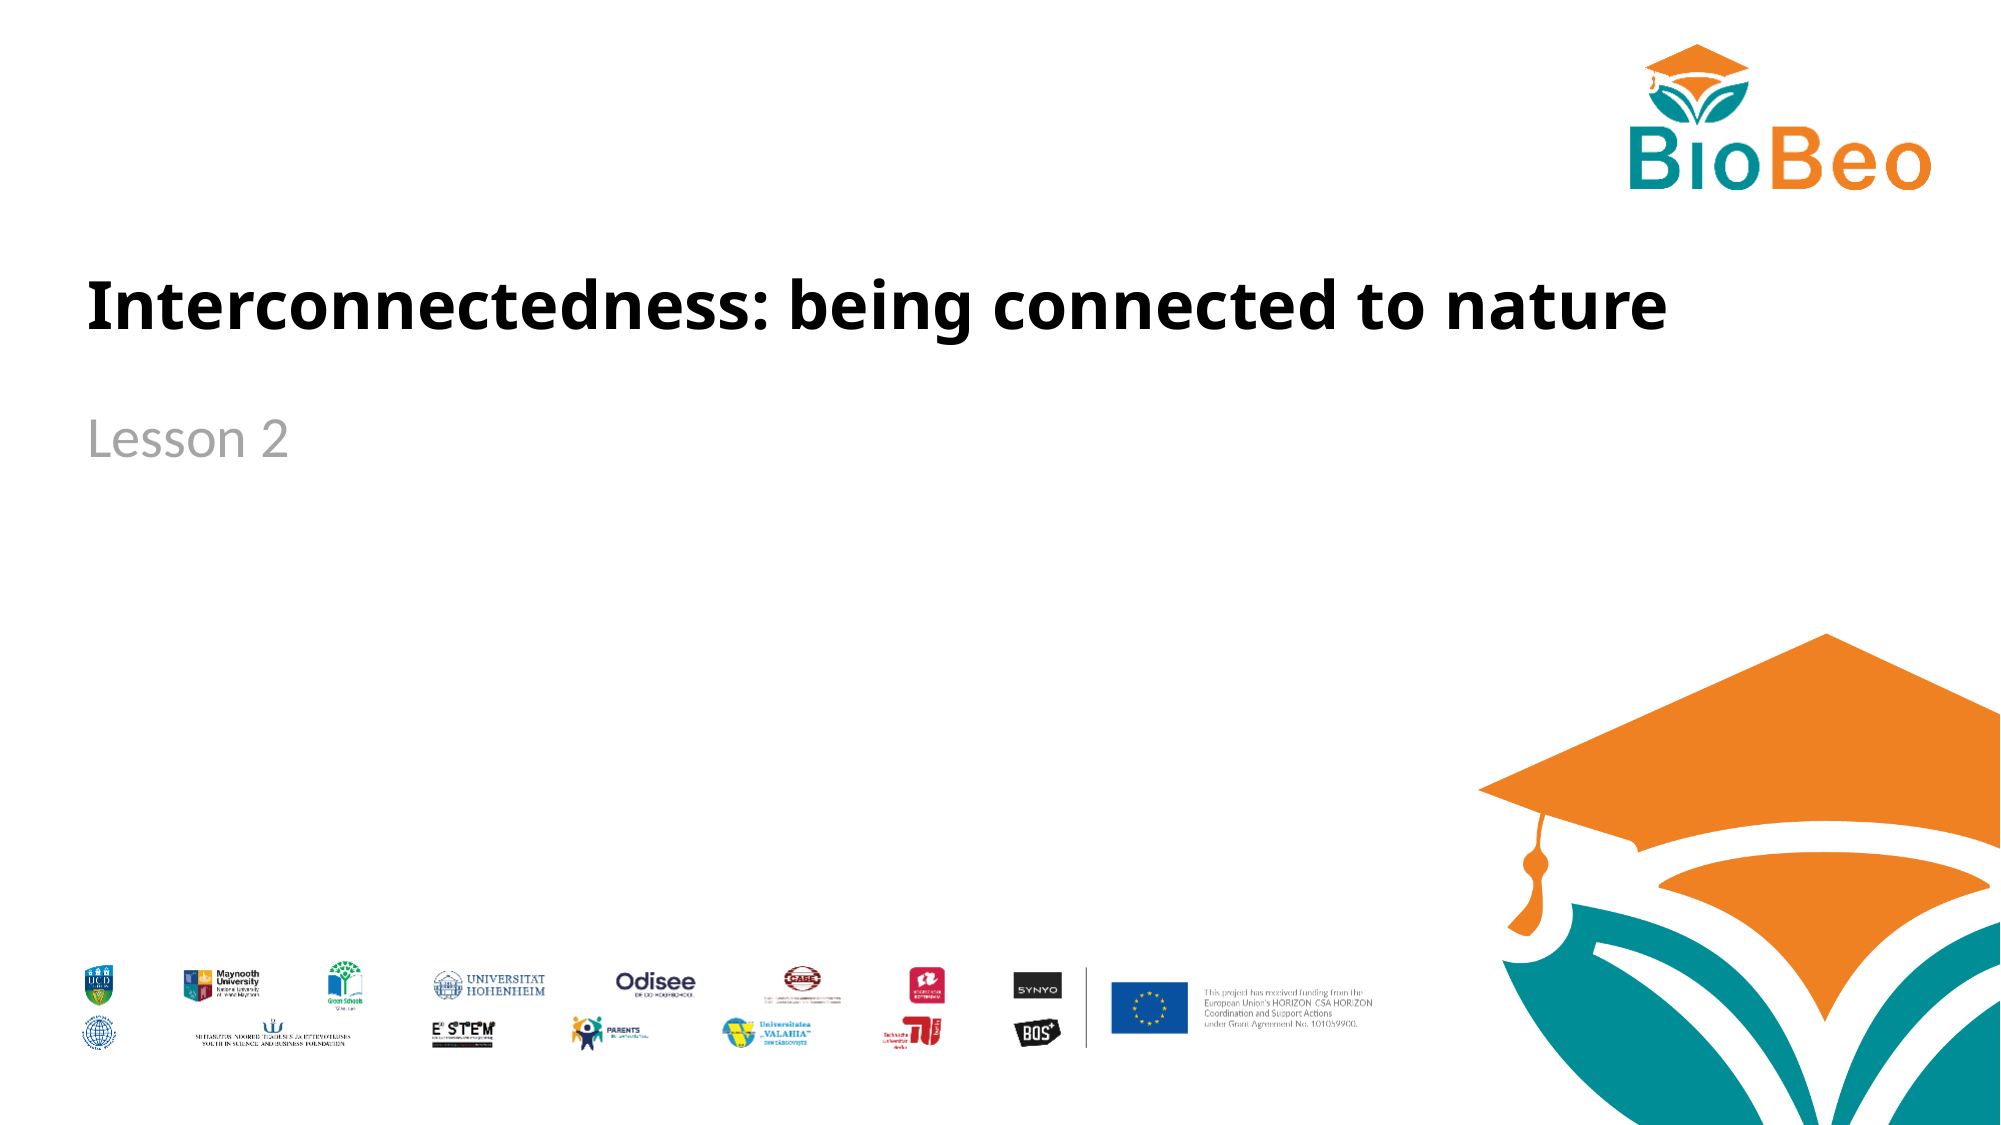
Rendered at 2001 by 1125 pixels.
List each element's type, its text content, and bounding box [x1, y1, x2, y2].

picture [59, 951, 1394, 1063]
picture [1433, 562, 2000, 1125]
subtitle Lesson 2 [72, 399, 1933, 610]
title Interconnectedness: being connected to nature [72, 213, 1933, 399]
picture [1628, 42, 1933, 192]
